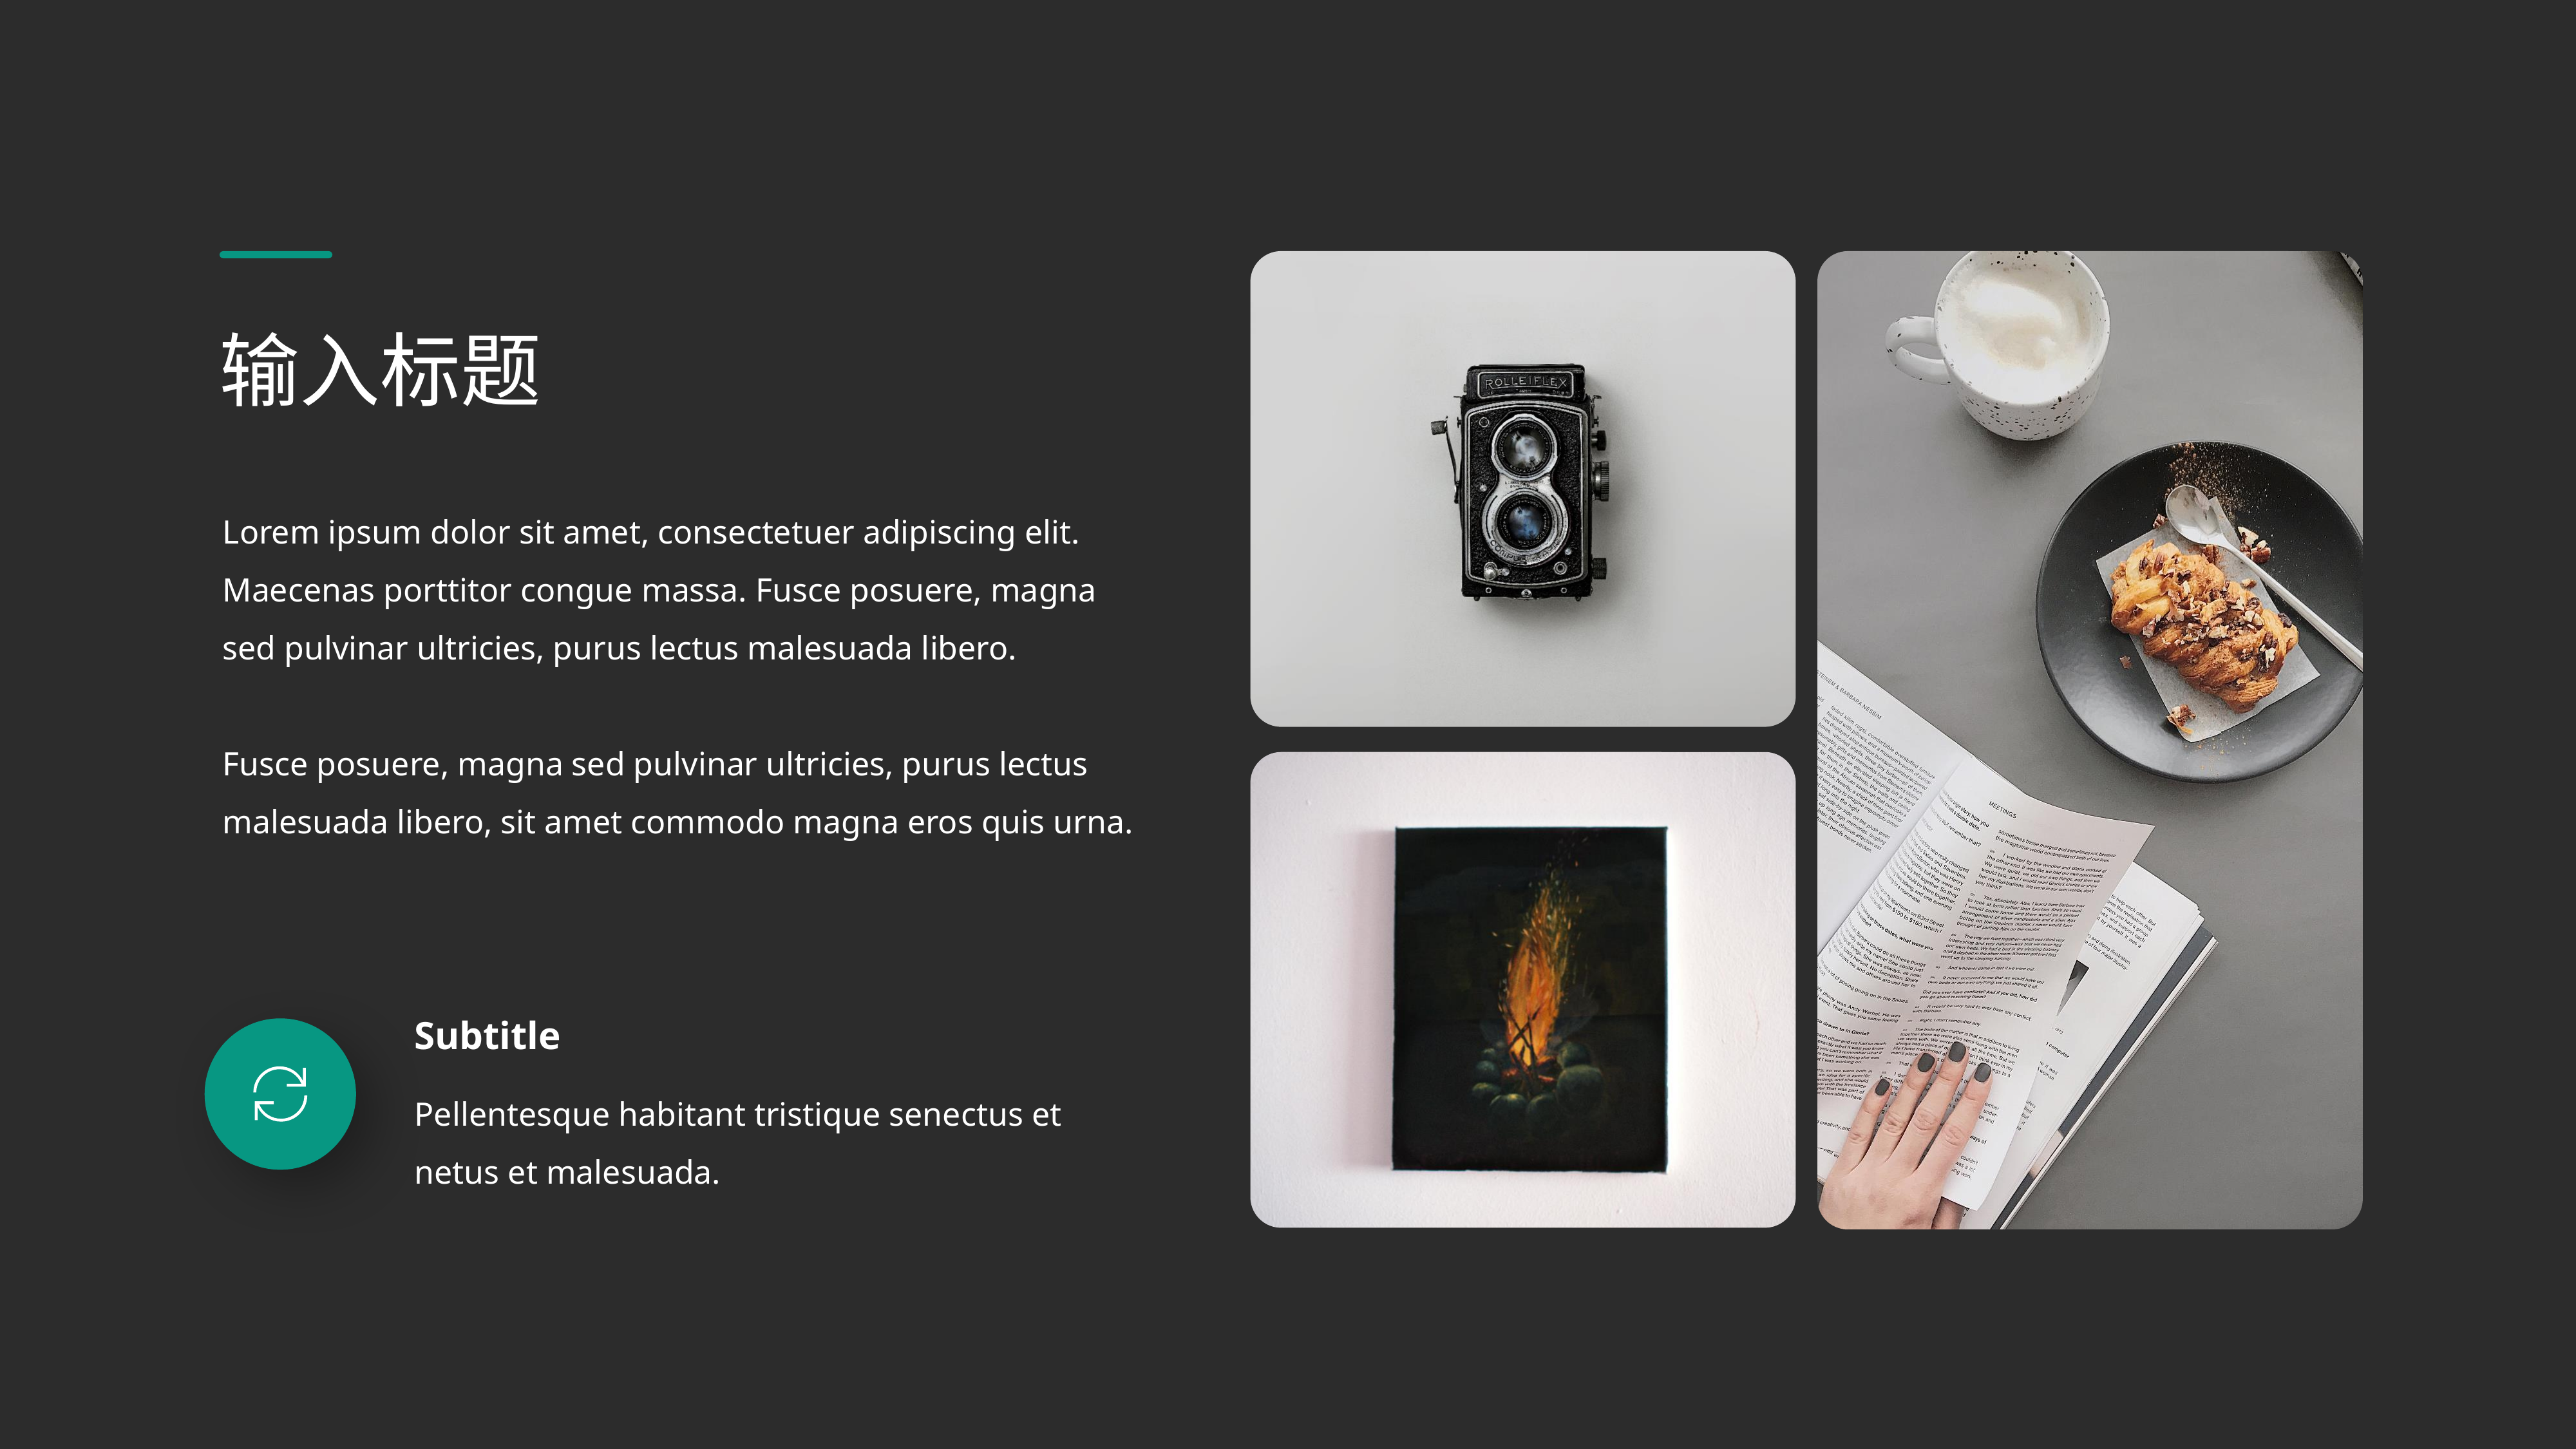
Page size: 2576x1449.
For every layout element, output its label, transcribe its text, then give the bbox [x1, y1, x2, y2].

text_box [204, 1018, 356, 1170]
text_box Subtitle [404, 985, 718, 1062]
picture [1250, 752, 1796, 1228]
picture [1250, 251, 1796, 727]
text_box [254, 1095, 308, 1122]
text_box [253, 1066, 306, 1093]
text_box Pellentesque habitant tristique senectus et netus et malesuada. [404, 1070, 1121, 1196]
picture [1817, 251, 2363, 1229]
text_box 输入标题 [219, 319, 580, 417]
text_box [218, 250, 334, 260]
text_box Lorem ipsum dolor sit amet, consectetuer adipiscing elit. Maecenas porttitor congue massa. Fusce posuere, magna sed pulvinar ultricies, purus lectus malesuada libero. Fusce posuere, magna sed pulvinar ultricies, purus lectus malesuada libero, sit amet commodo magna eros quis urna. [213, 488, 1163, 846]
